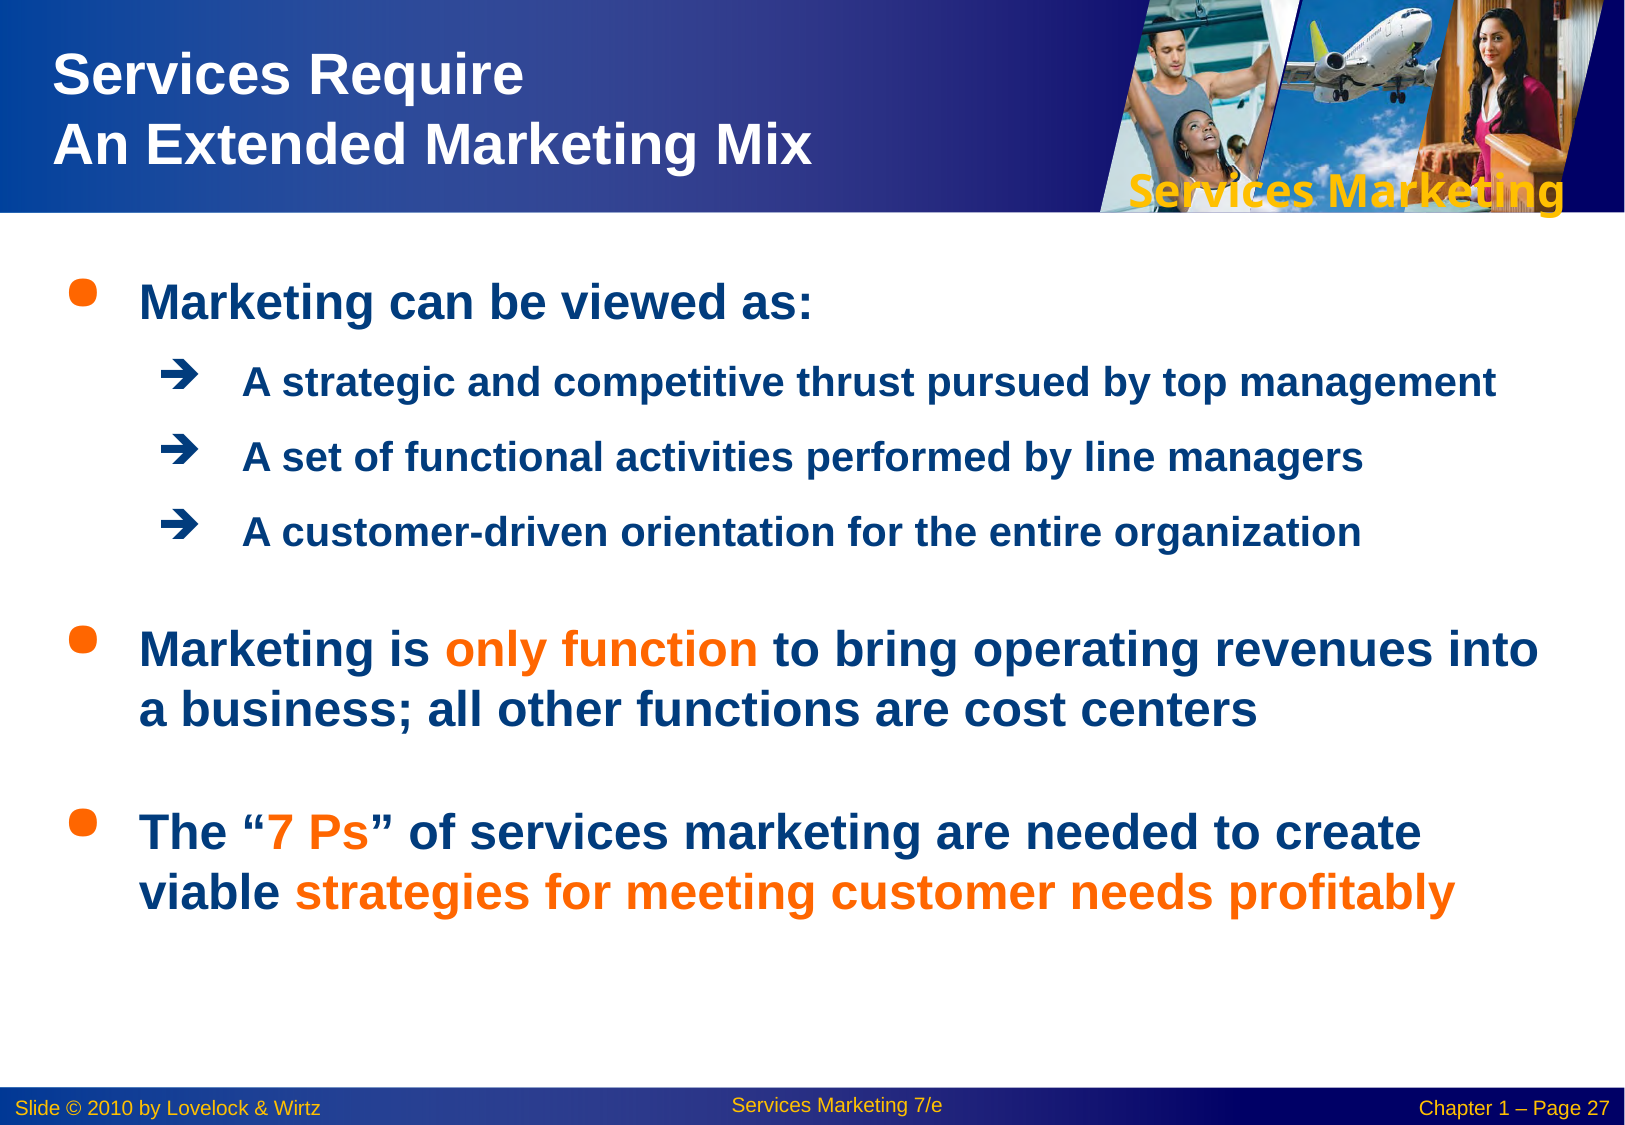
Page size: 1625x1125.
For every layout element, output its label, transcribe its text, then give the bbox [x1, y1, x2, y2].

list Marketing can be viewed as: A strategic and competitive thrust pursued by top management A set of functional activities performed by line managers A customer-driven orientation for the entire organization Marketing is only function to bring operating revenues into a business; all other functions are cost centers The “7 Ps” of services marketing are needed to create viable strategies for meeting customer needs profitably [49, 261, 1588, 1051]
picture [1162, 186, 1172, 192]
picture [1100, 0, 1604, 213]
picture [1546, 187, 1556, 202]
title Services Require An Extended Marketing Mix [36, 37, 1088, 176]
